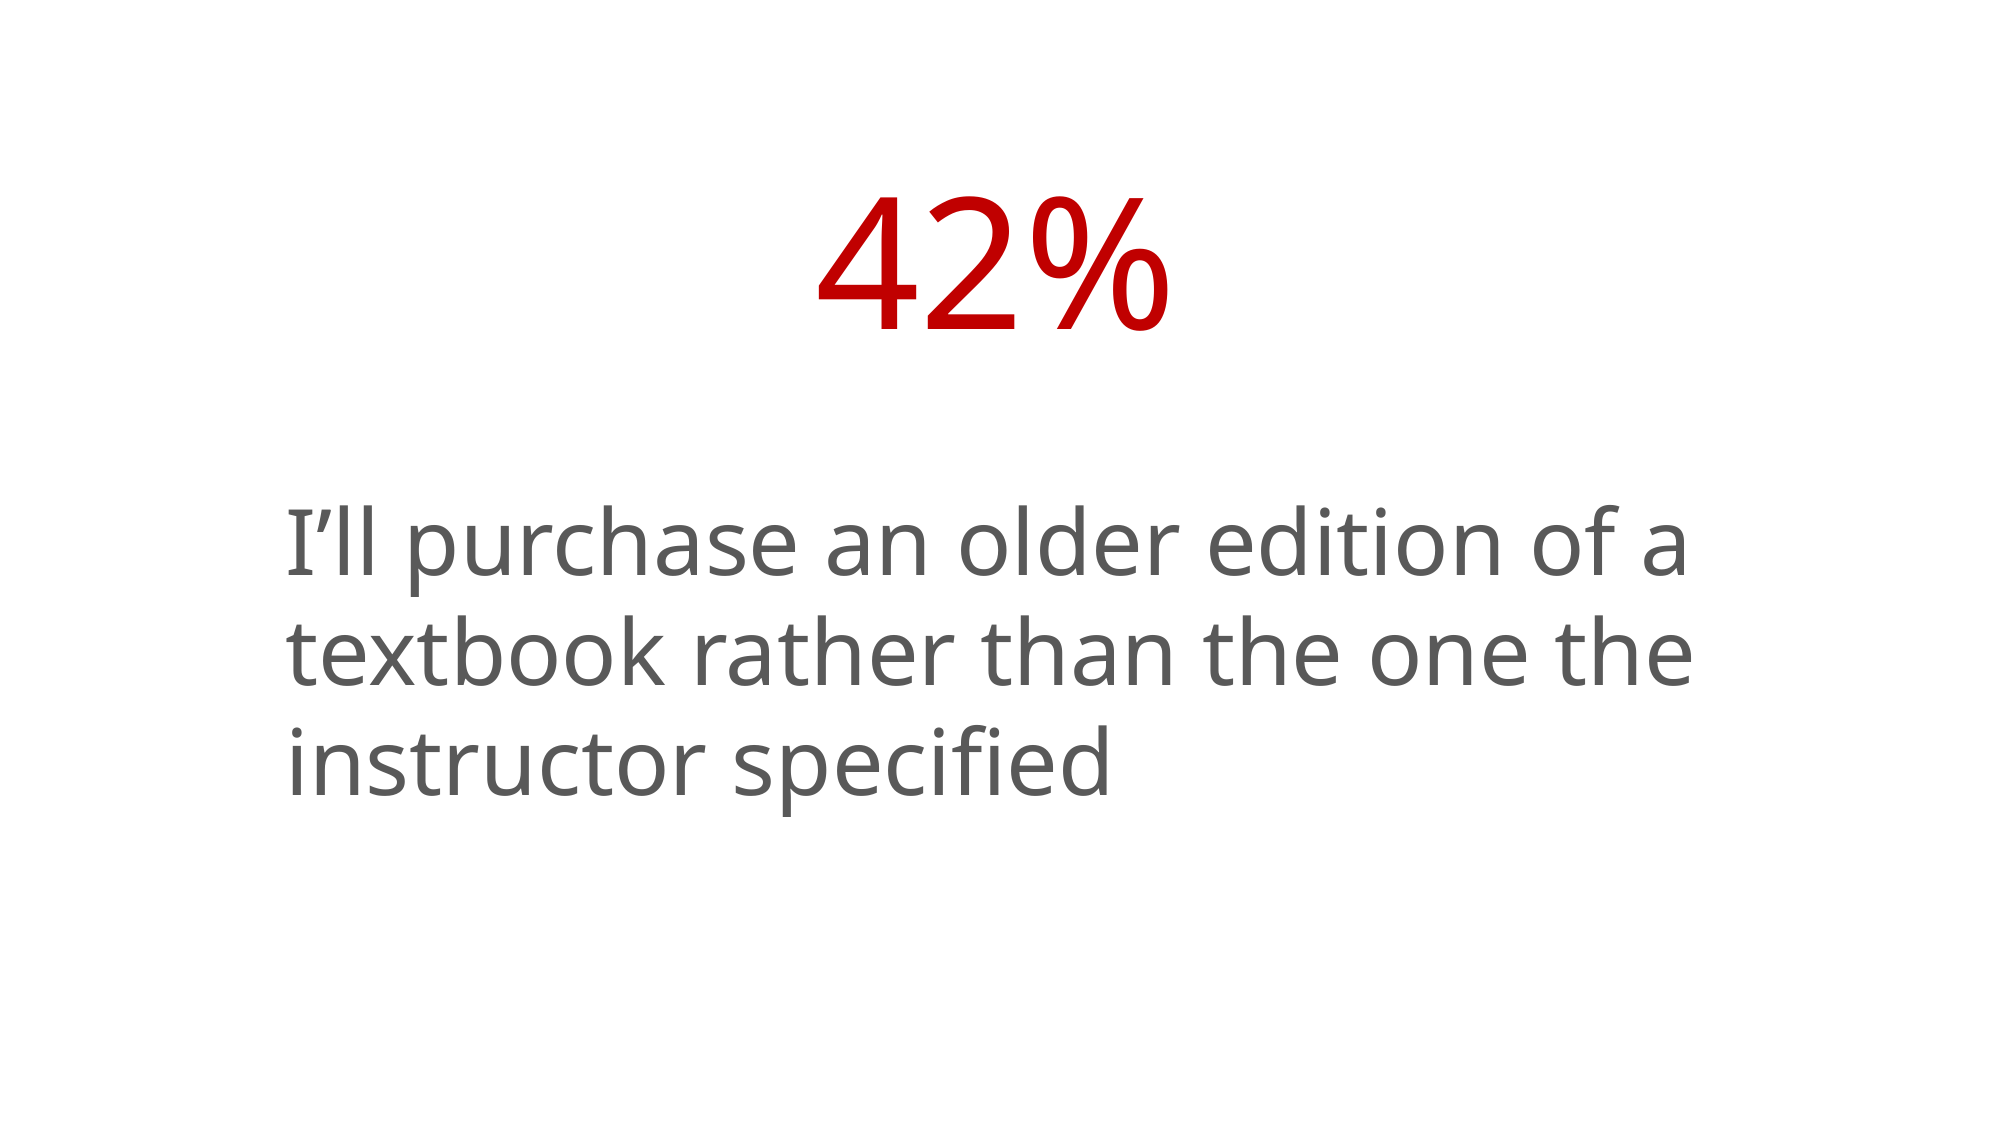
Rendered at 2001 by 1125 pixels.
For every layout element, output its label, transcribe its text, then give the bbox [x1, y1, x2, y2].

title 42% [192, 158, 1800, 381]
text_box I’ll purchase an older edition of a textbook rather than the one the instructor specified [270, 476, 1800, 822]
